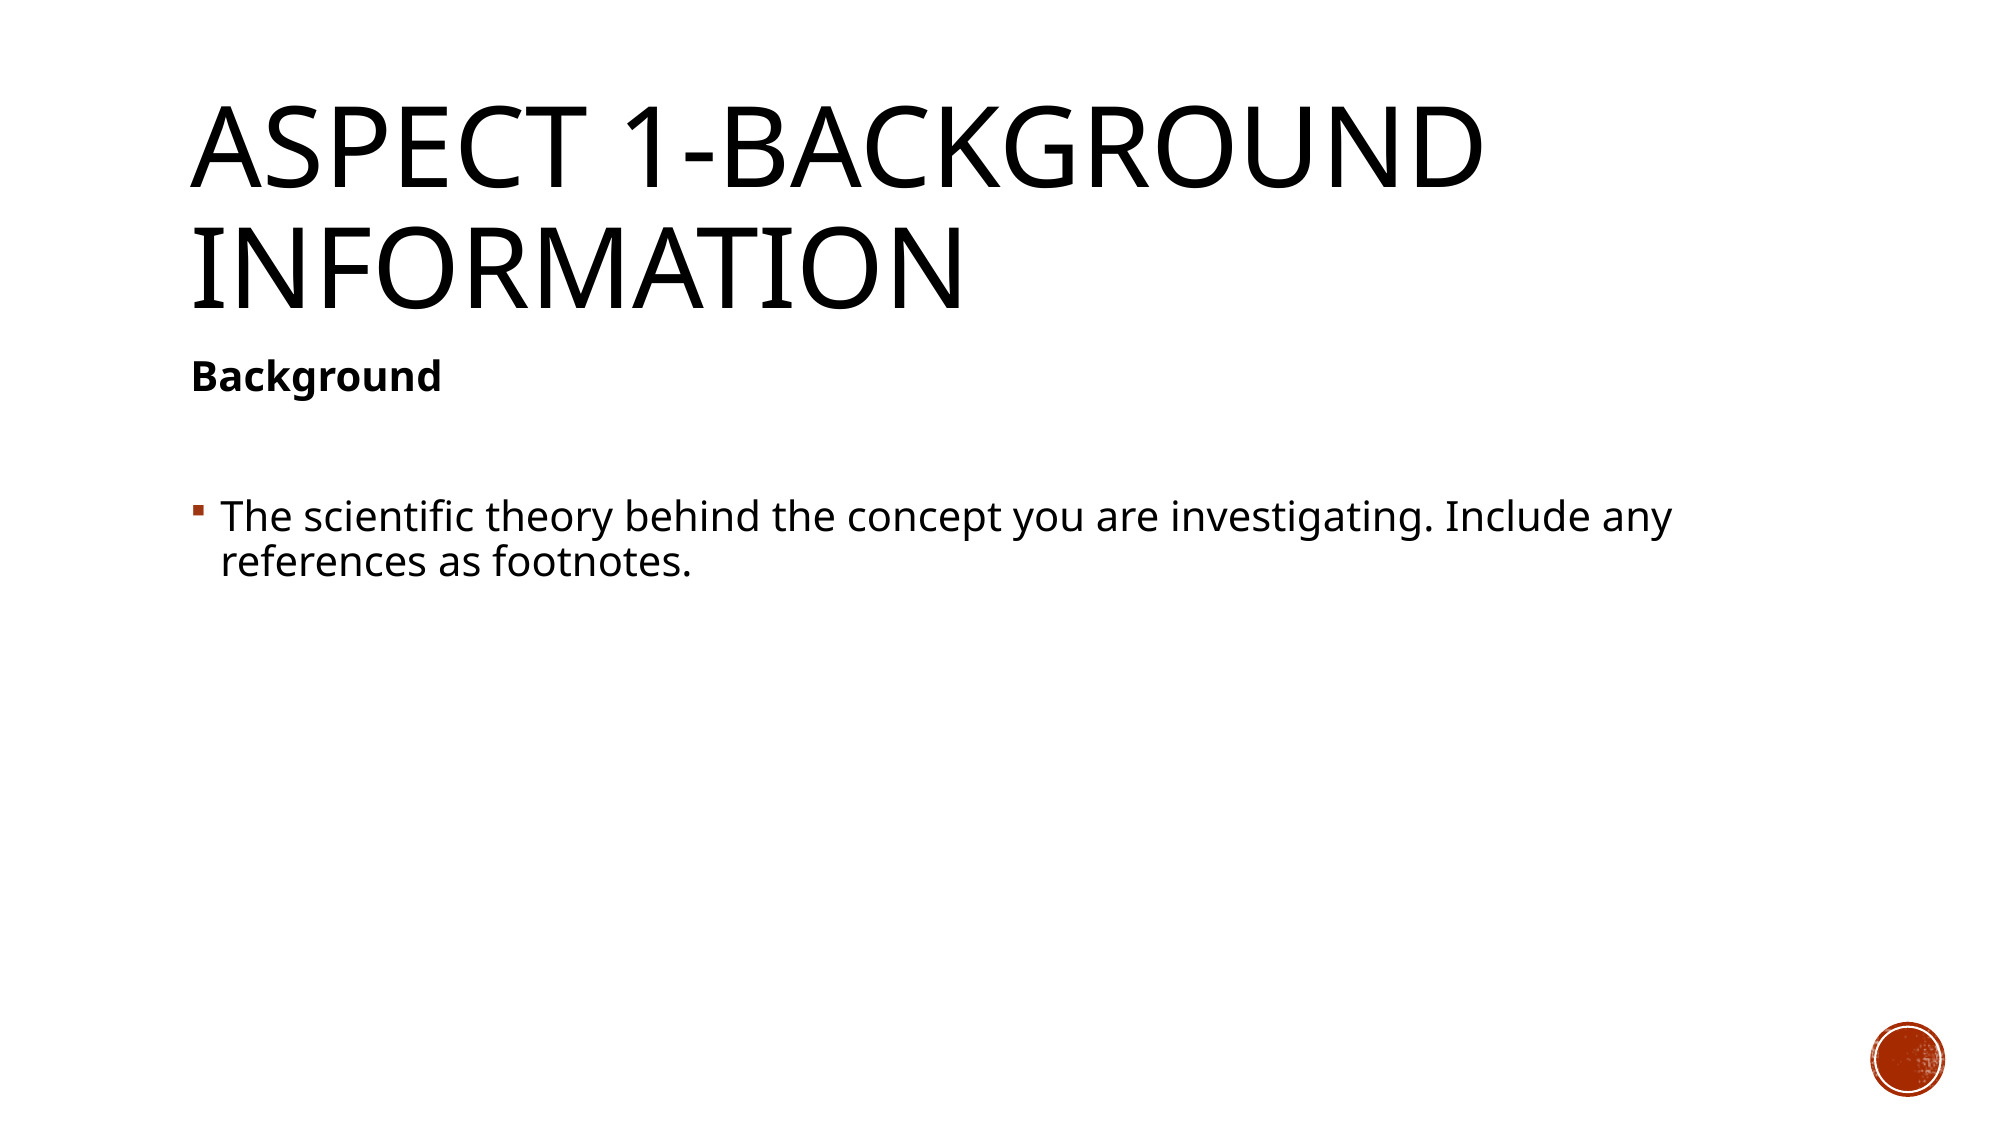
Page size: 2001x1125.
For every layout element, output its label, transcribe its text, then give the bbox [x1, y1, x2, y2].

list Background The scientific theory behind the concept you are investigating. Include any references as footnotes. [175, 348, 1826, 1013]
title Aspect 1-background information [175, 79, 1826, 344]
